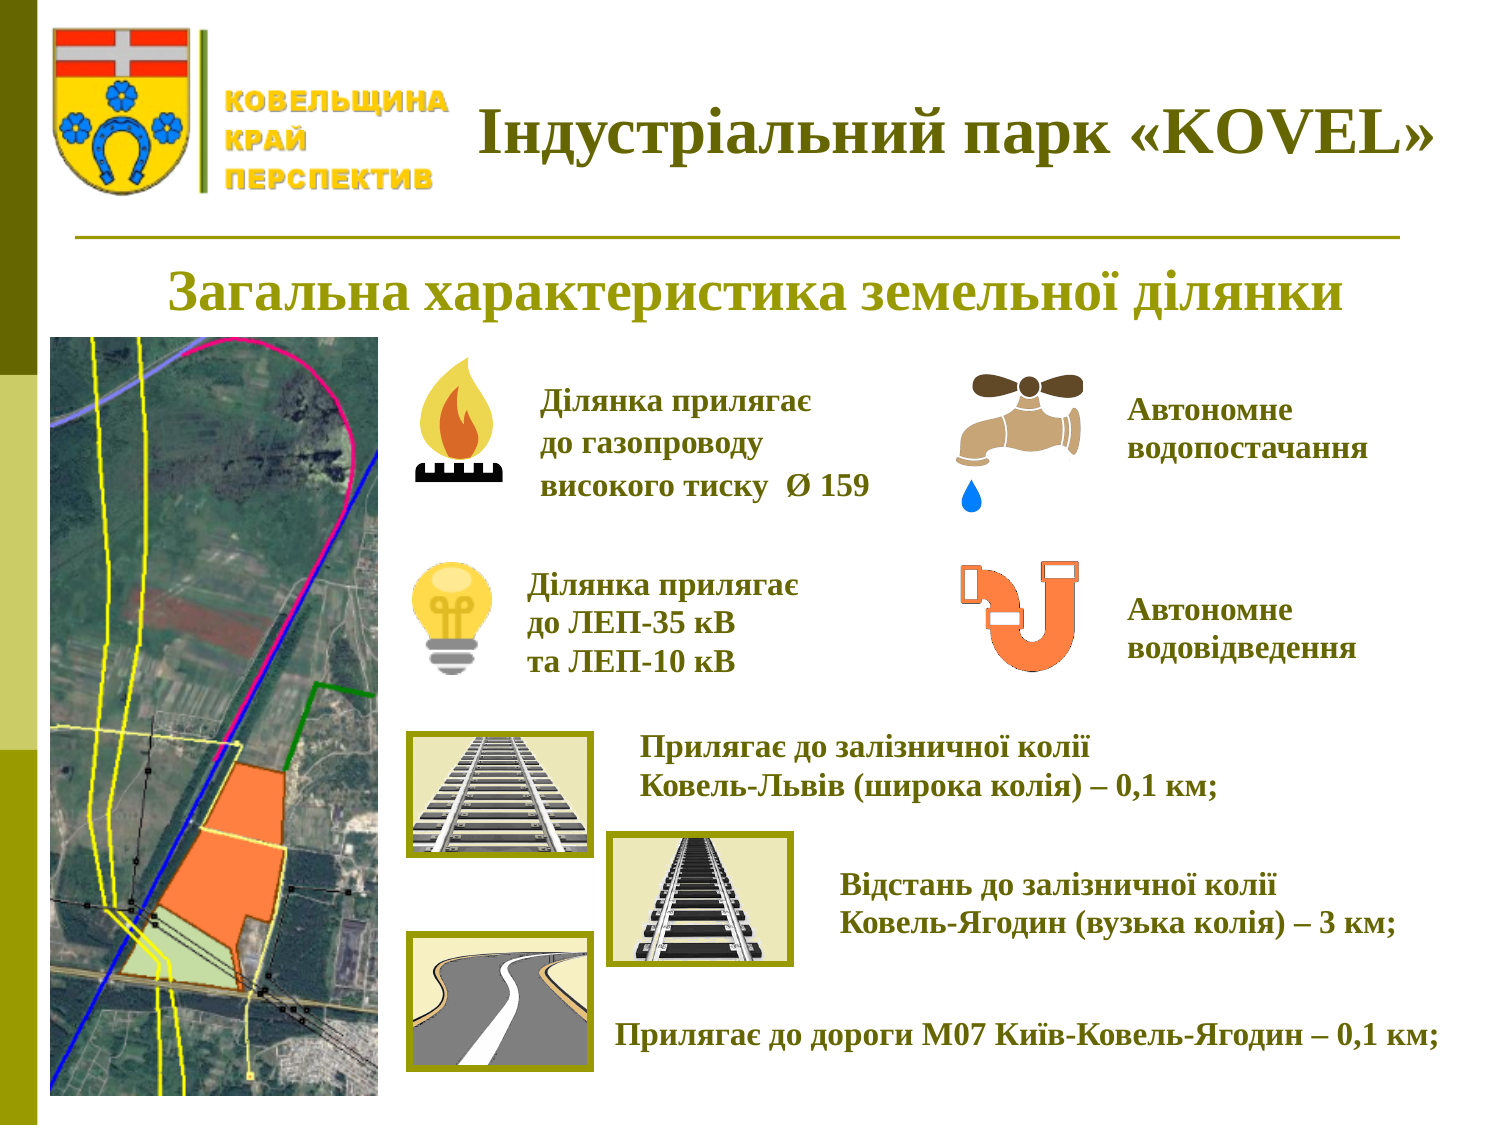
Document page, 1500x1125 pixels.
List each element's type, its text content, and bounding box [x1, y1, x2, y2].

text_box Ділянка прилягає до ЛЕП-35 кВ та ЛЕП-10 кВ [512, 562, 900, 675]
text_box Автономне водопостачання [1112, 387, 1425, 488]
text_box Загальна характеристика земельної ділянки [49, 249, 1463, 325]
list Ділянка прилягає до газопроводу високого тиску Ø 159 [525, 375, 913, 525]
text_box Відстань до залізничної колії Ковель-Ягодин (вузька колія) – 3 км; [825, 862, 1475, 950]
picture [412, 737, 588, 852]
picture [412, 562, 492, 675]
picture [949, 374, 1084, 513]
picture [412, 937, 588, 1066]
text_box Автономне водовідведення [1112, 587, 1425, 675]
text_box Прилягає до дороги М07 Київ-Ковель-Ягодин – 0,1 км; [599, 1012, 1500, 1063]
picture [612, 837, 788, 961]
picture [399, 349, 516, 488]
picture [49, 337, 378, 1096]
text_box Прилягає до залізничної колії Ковель-Львів (широка колія) – 0,1 км; [624, 724, 1413, 813]
picture [949, 549, 1100, 686]
text_box Індустріальний парк «KOVEL» [462, 37, 1475, 217]
picture [49, 24, 455, 198]
